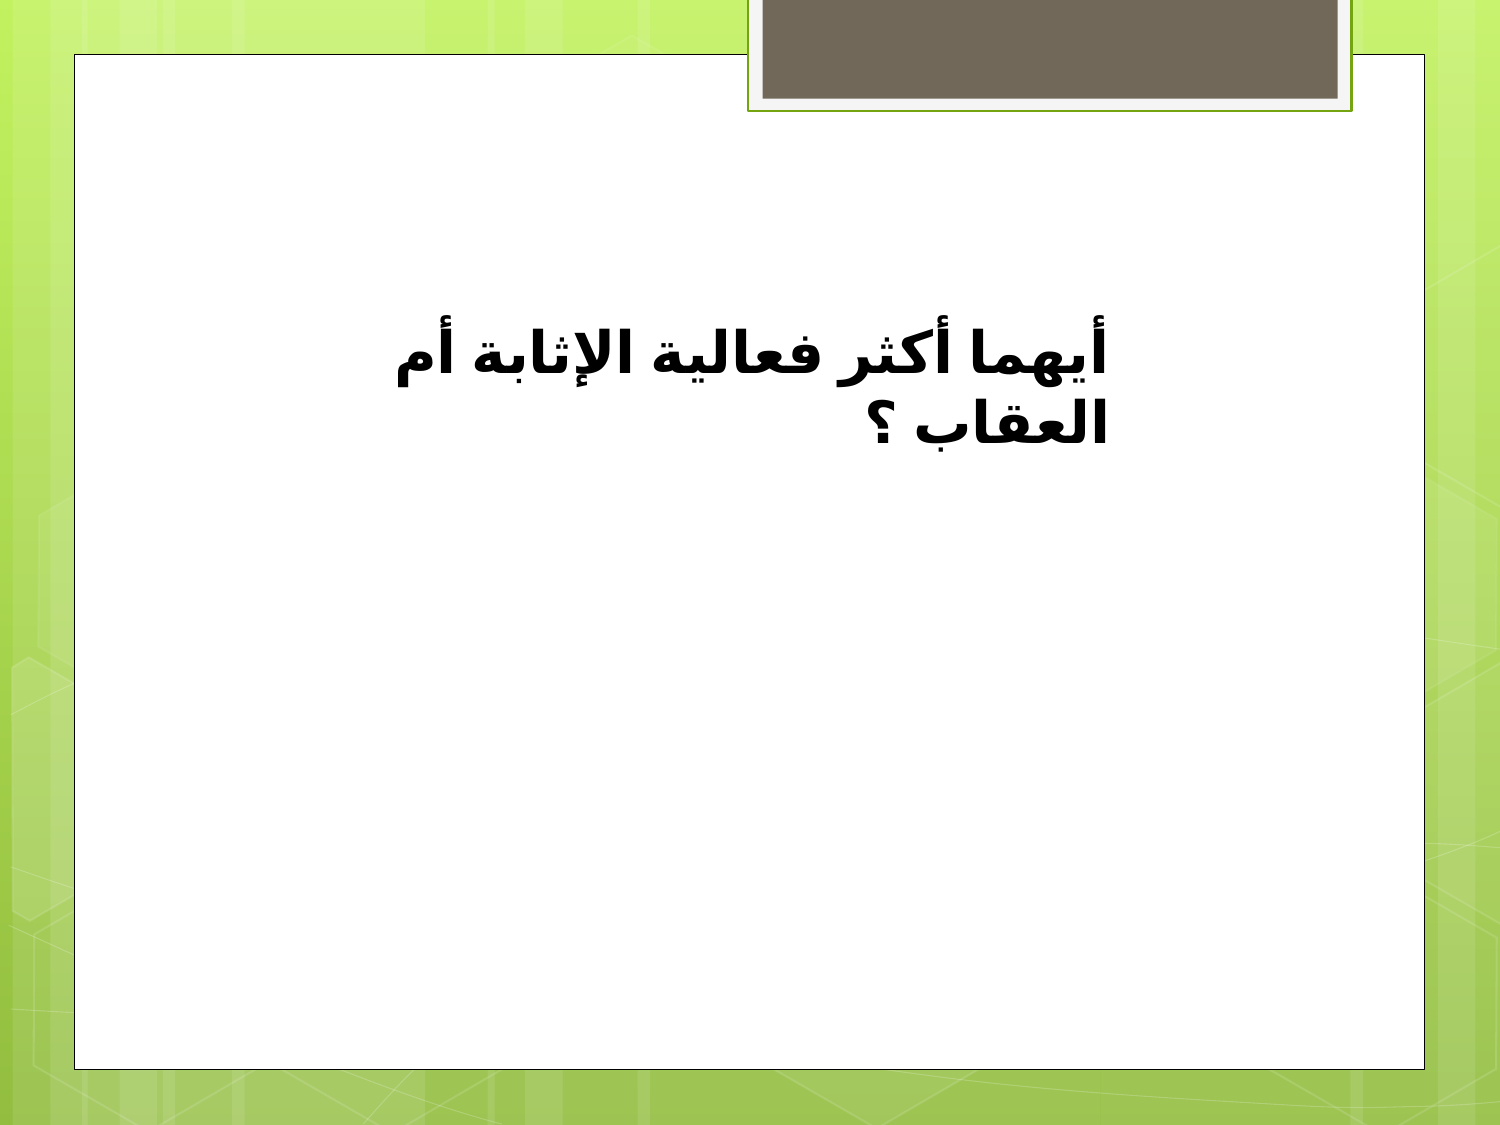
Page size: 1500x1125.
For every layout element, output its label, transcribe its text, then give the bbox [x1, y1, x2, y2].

text_box أيهما أكثر فعالية الإثابة أم العقاب ؟ [374, 307, 1125, 463]
